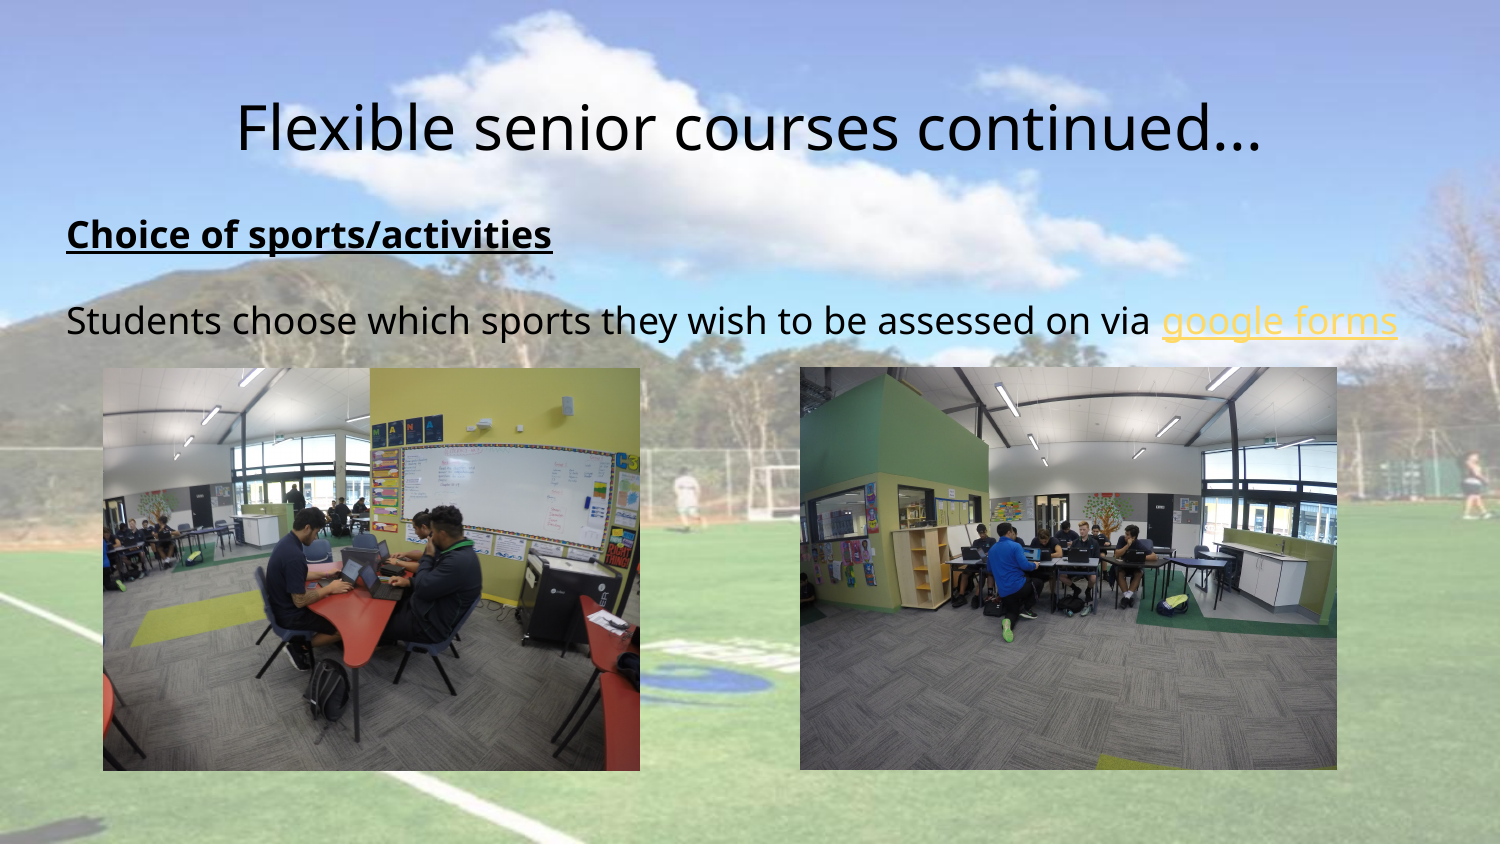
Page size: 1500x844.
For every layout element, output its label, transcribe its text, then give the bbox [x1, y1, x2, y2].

title Flexible senior courses continued... [51, 72, 1449, 167]
picture [0, 0, 1500, 844]
list Choice of sports/activities Students choose which sports they wish to be assessed on via google forms [51, 189, 1449, 750]
